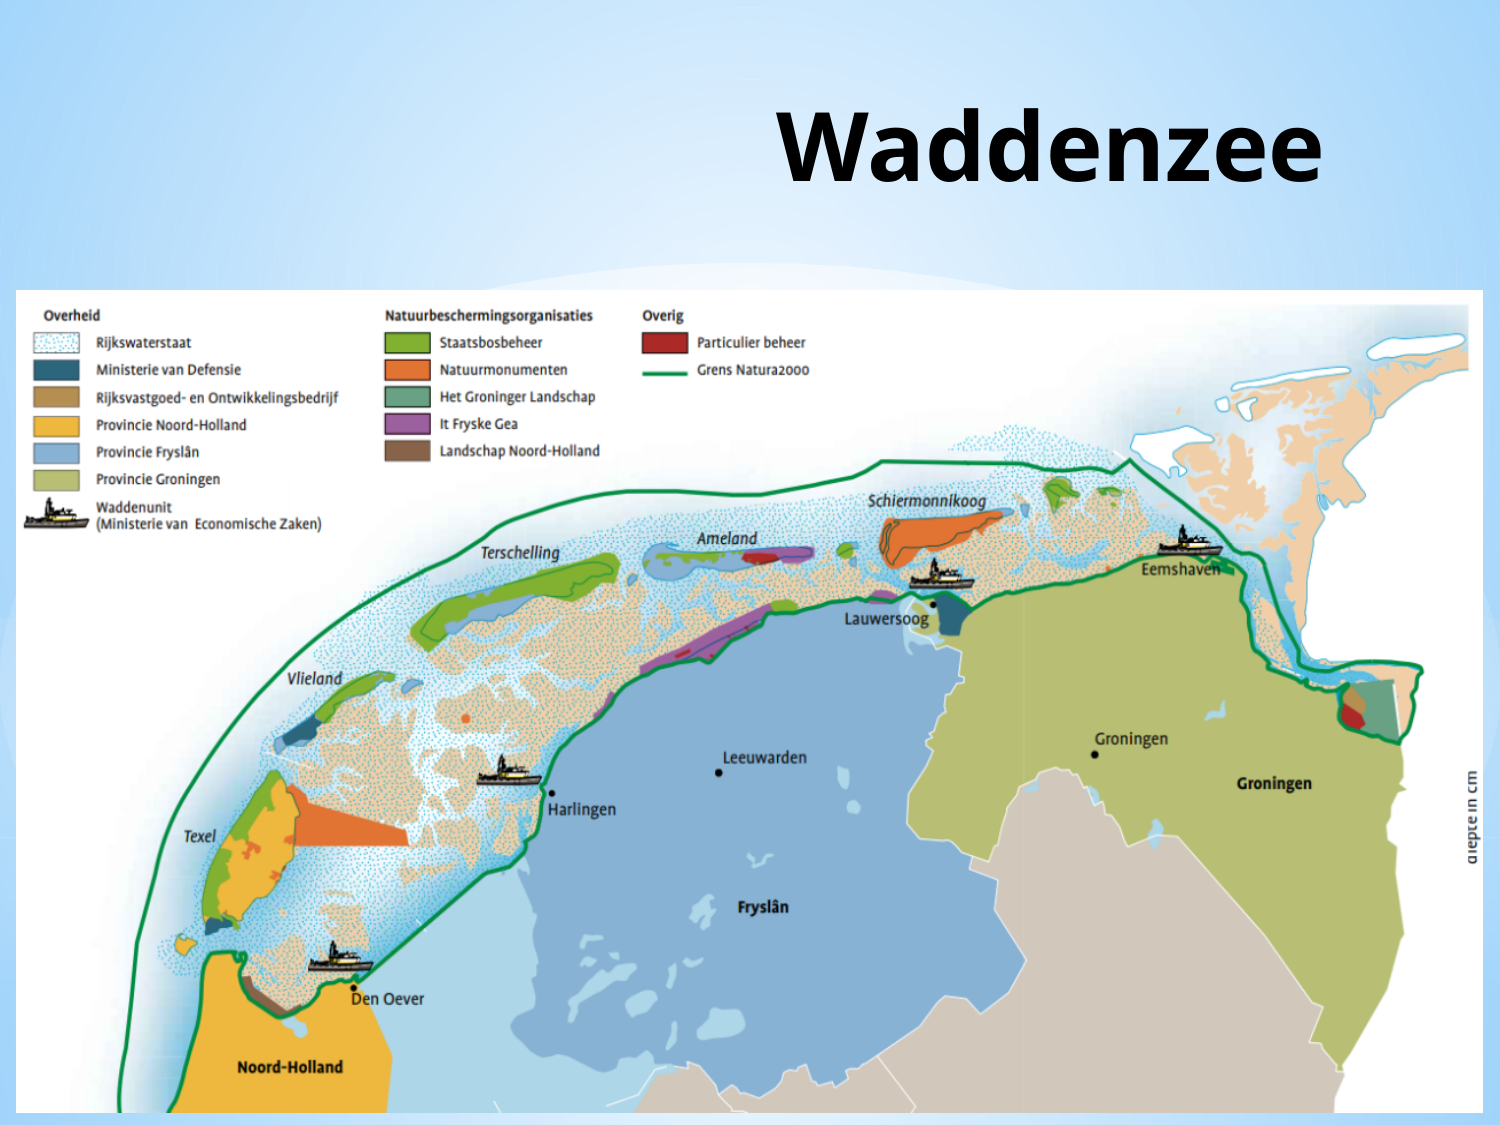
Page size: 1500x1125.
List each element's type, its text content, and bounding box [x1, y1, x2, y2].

title Waddenzee [206, 78, 1341, 288]
picture [16, 290, 1483, 1113]
